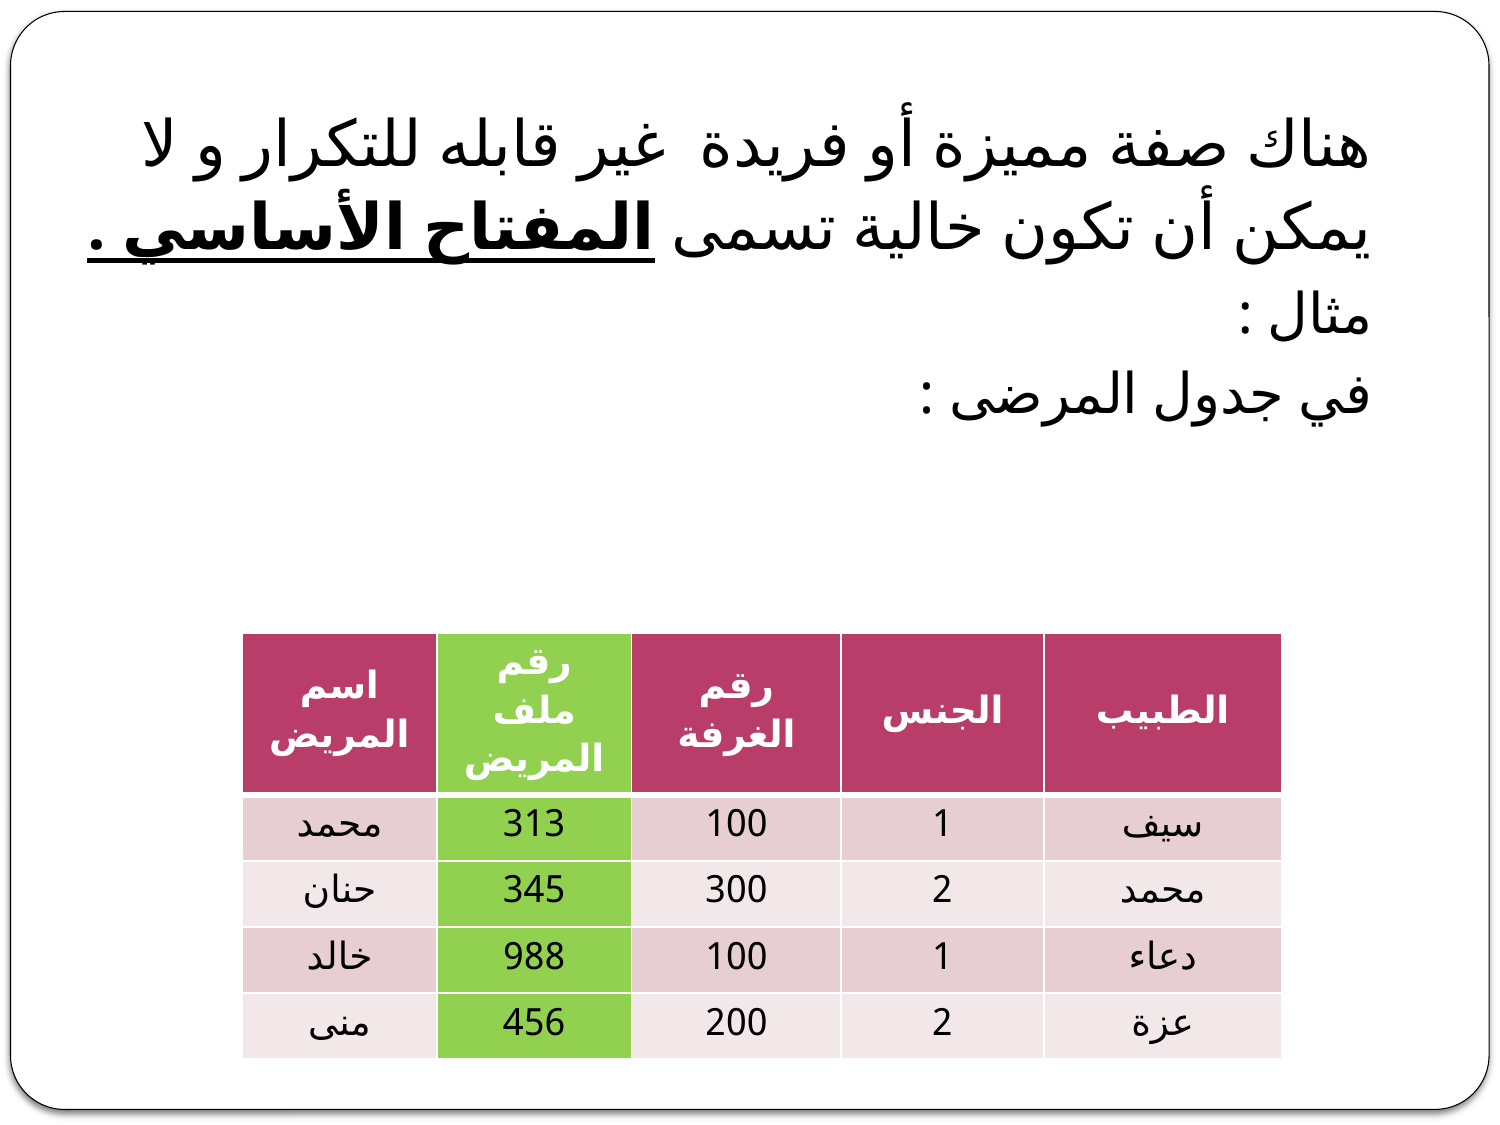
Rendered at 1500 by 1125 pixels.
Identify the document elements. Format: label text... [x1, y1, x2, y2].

table_header الطبيب [1045, 634, 1281, 792]
table_header اسم المريض [243, 634, 436, 792]
list هناك صفة مميزة أو فريدة غير قابله للتكرار و لا يمكن أن تكون خالية تسمى المفتاح الأساسي . مثال : في جدول المرضى : [29, 101, 1459, 516]
table_cell محمد [1045, 862, 1281, 926]
table_cell 1 [842, 798, 1043, 860]
table_cell 200 [632, 994, 840, 1058]
table_cell 2 [842, 994, 1043, 1058]
table_cell محمد [243, 798, 436, 860]
table_cell 300 [632, 862, 840, 926]
table_cell منى [243, 994, 436, 1058]
table_cell 100 [632, 798, 840, 860]
table_cell 456 [438, 994, 631, 1058]
table_header رقم الغرفة [632, 634, 840, 792]
table_header الجنس [842, 634, 1043, 792]
table_cell 313 [438, 798, 631, 860]
table_cell حنان [243, 862, 436, 926]
table_cell 2 [842, 862, 1043, 926]
table_header رقم ملف المريض [438, 634, 631, 792]
table_cell 1 [842, 928, 1043, 992]
table_cell دعاء [1045, 928, 1281, 992]
table_cell خالد [243, 928, 436, 992]
table_cell عزة [1045, 994, 1281, 1058]
table_cell سيف [1045, 798, 1281, 860]
table_cell 100 [632, 928, 840, 992]
table_cell 345 [438, 862, 631, 926]
table_cell 988 [438, 928, 631, 992]
